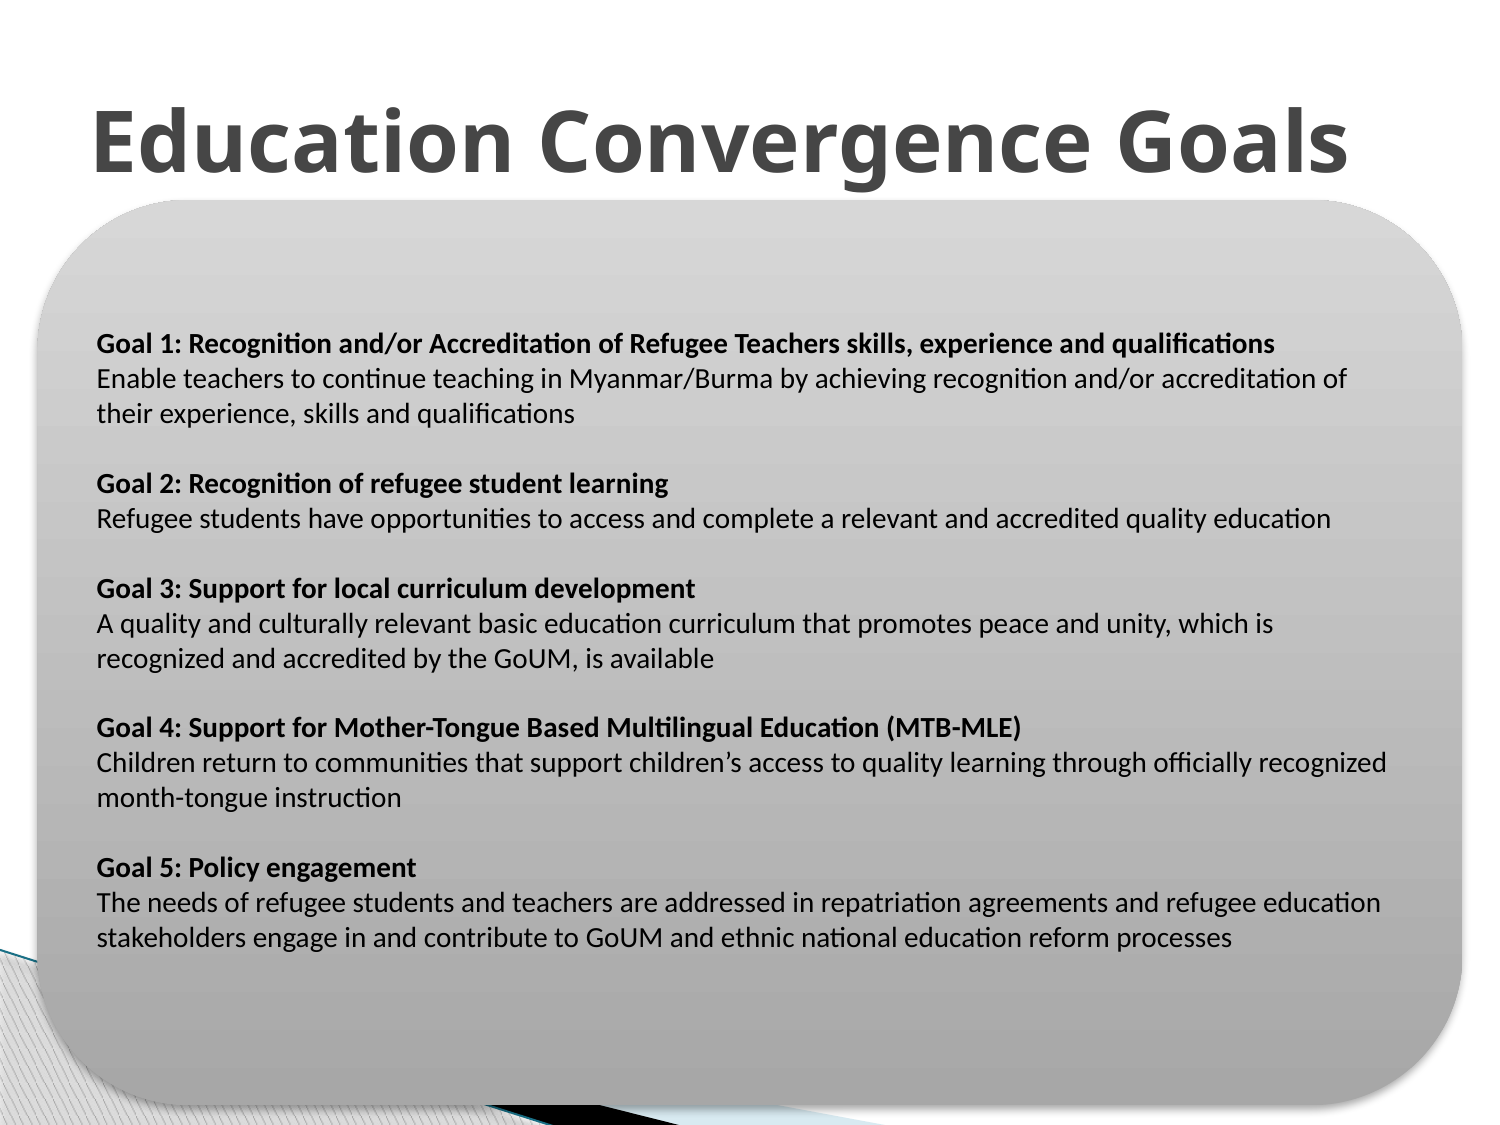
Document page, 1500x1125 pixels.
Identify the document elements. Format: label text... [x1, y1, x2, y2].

title Education Convergence Goals [75, 45, 1425, 233]
text_box Goal 1: Recognition and/or Accreditation of Refugee Teachers skills, experience and qualifications Enable teachers to continue teaching in Myanmar/Burma by achieving recognition and/or accreditation of their experience, skills and qualifications Goal 2: Recognition of refugee student learning Refugee students have opportunities to access and complete a relevant and accredited quality education Goal 3: Support for local curriculum development A quality and culturally relevant basic education curriculum that promotes peace and unity, which is recognized and accredited by the GoUM, is available Goal 4: Support for Mother-Tongue Based Multilingual Education (MTB-MLE) Children return to communities that support children’s access to quality learning through officially recognized month-tongue instruction Goal 5: Policy engagement The needs of refugee students and teachers are addressed in repatriation agreements and refugee education stakeholders engage in and contribute to GoUM and ethnic national education reform processes [36, 199, 1464, 1107]
